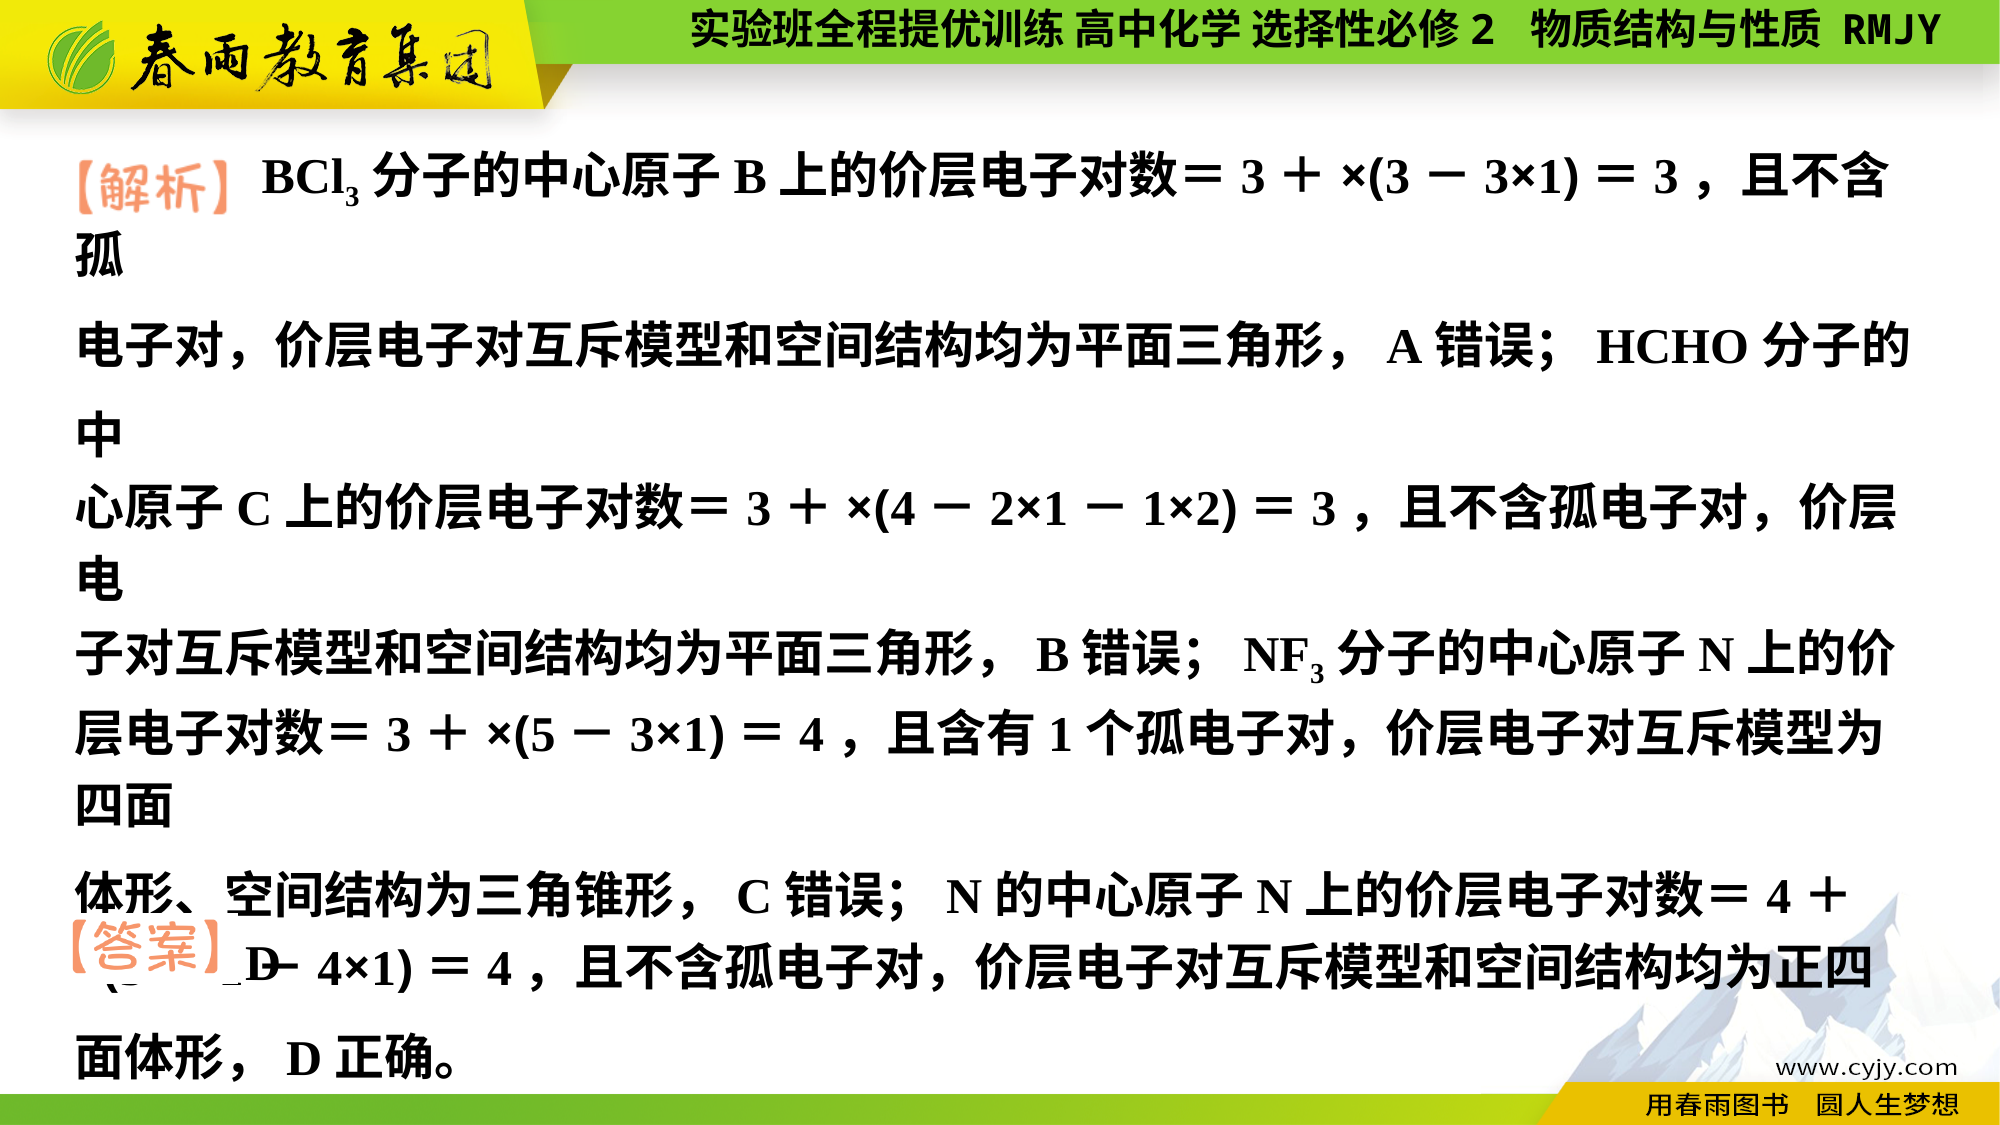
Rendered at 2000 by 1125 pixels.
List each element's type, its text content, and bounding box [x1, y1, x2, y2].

picture [0, 0, 2000, 1125]
text_box D [230, 892, 1944, 998]
